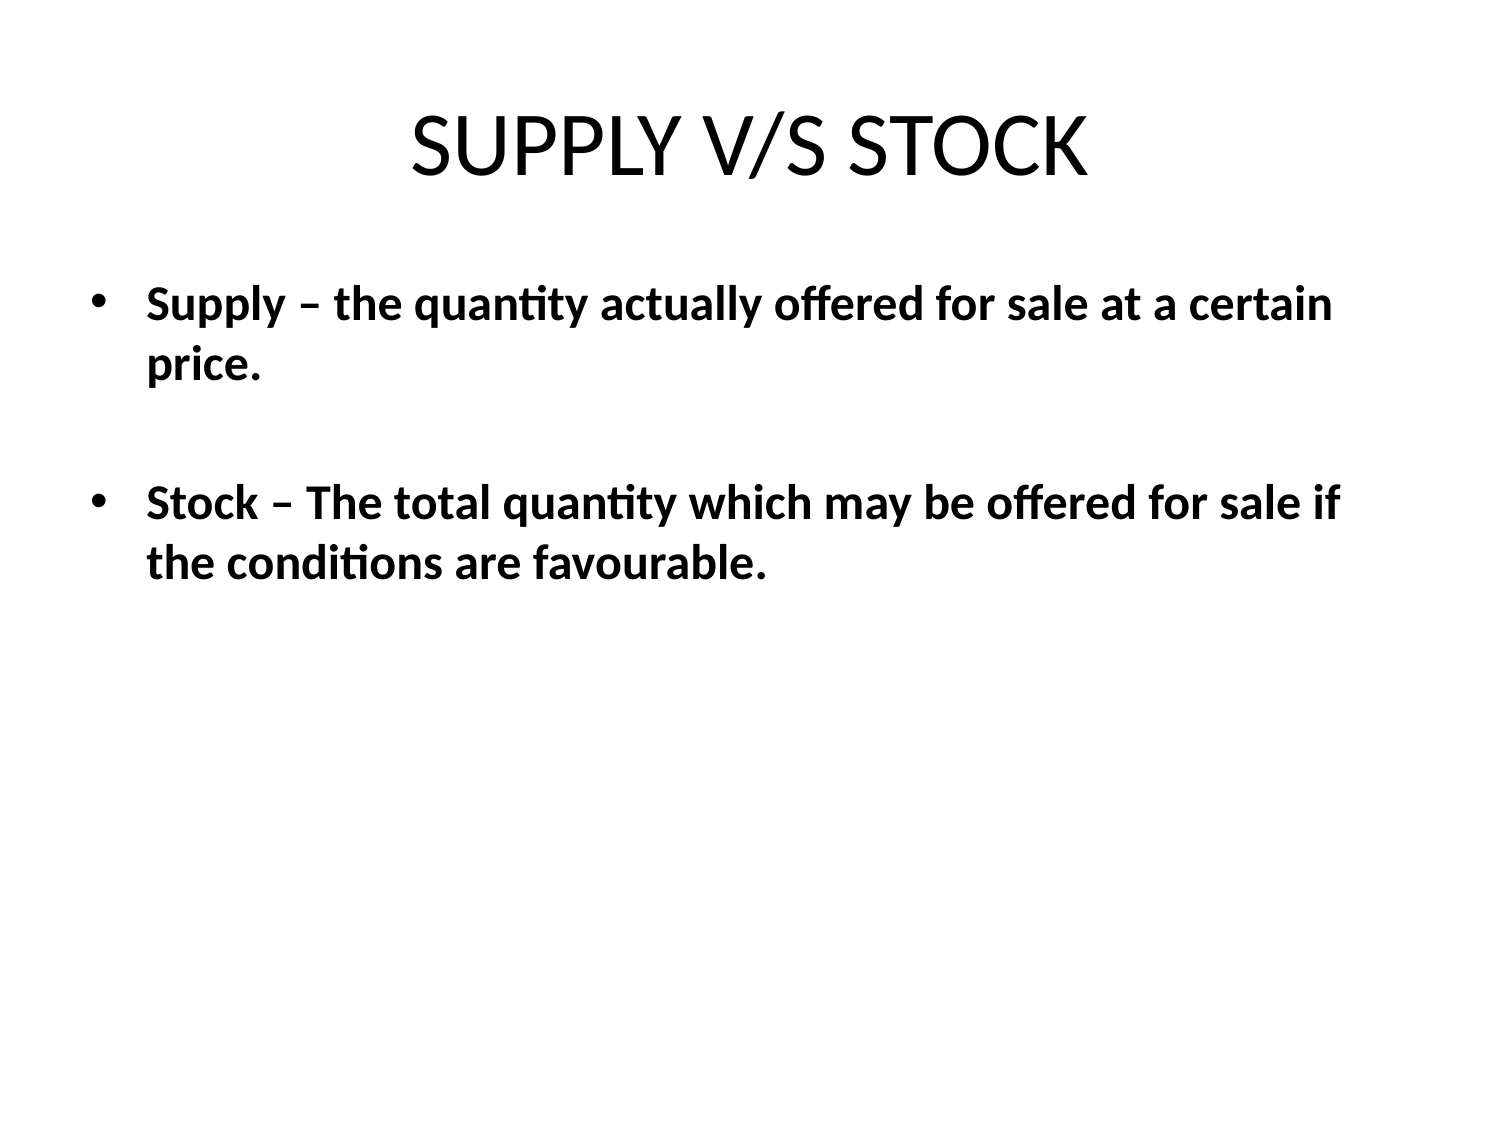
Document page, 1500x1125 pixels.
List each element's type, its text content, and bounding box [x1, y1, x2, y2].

title SUPPLY V/S STOCK [75, 45, 1425, 233]
list Supply – the quantity actually offered for sale at a certain price. Stock – The total quantity which may be offered for sale if the conditions are favourable. [75, 262, 1425, 1005]
